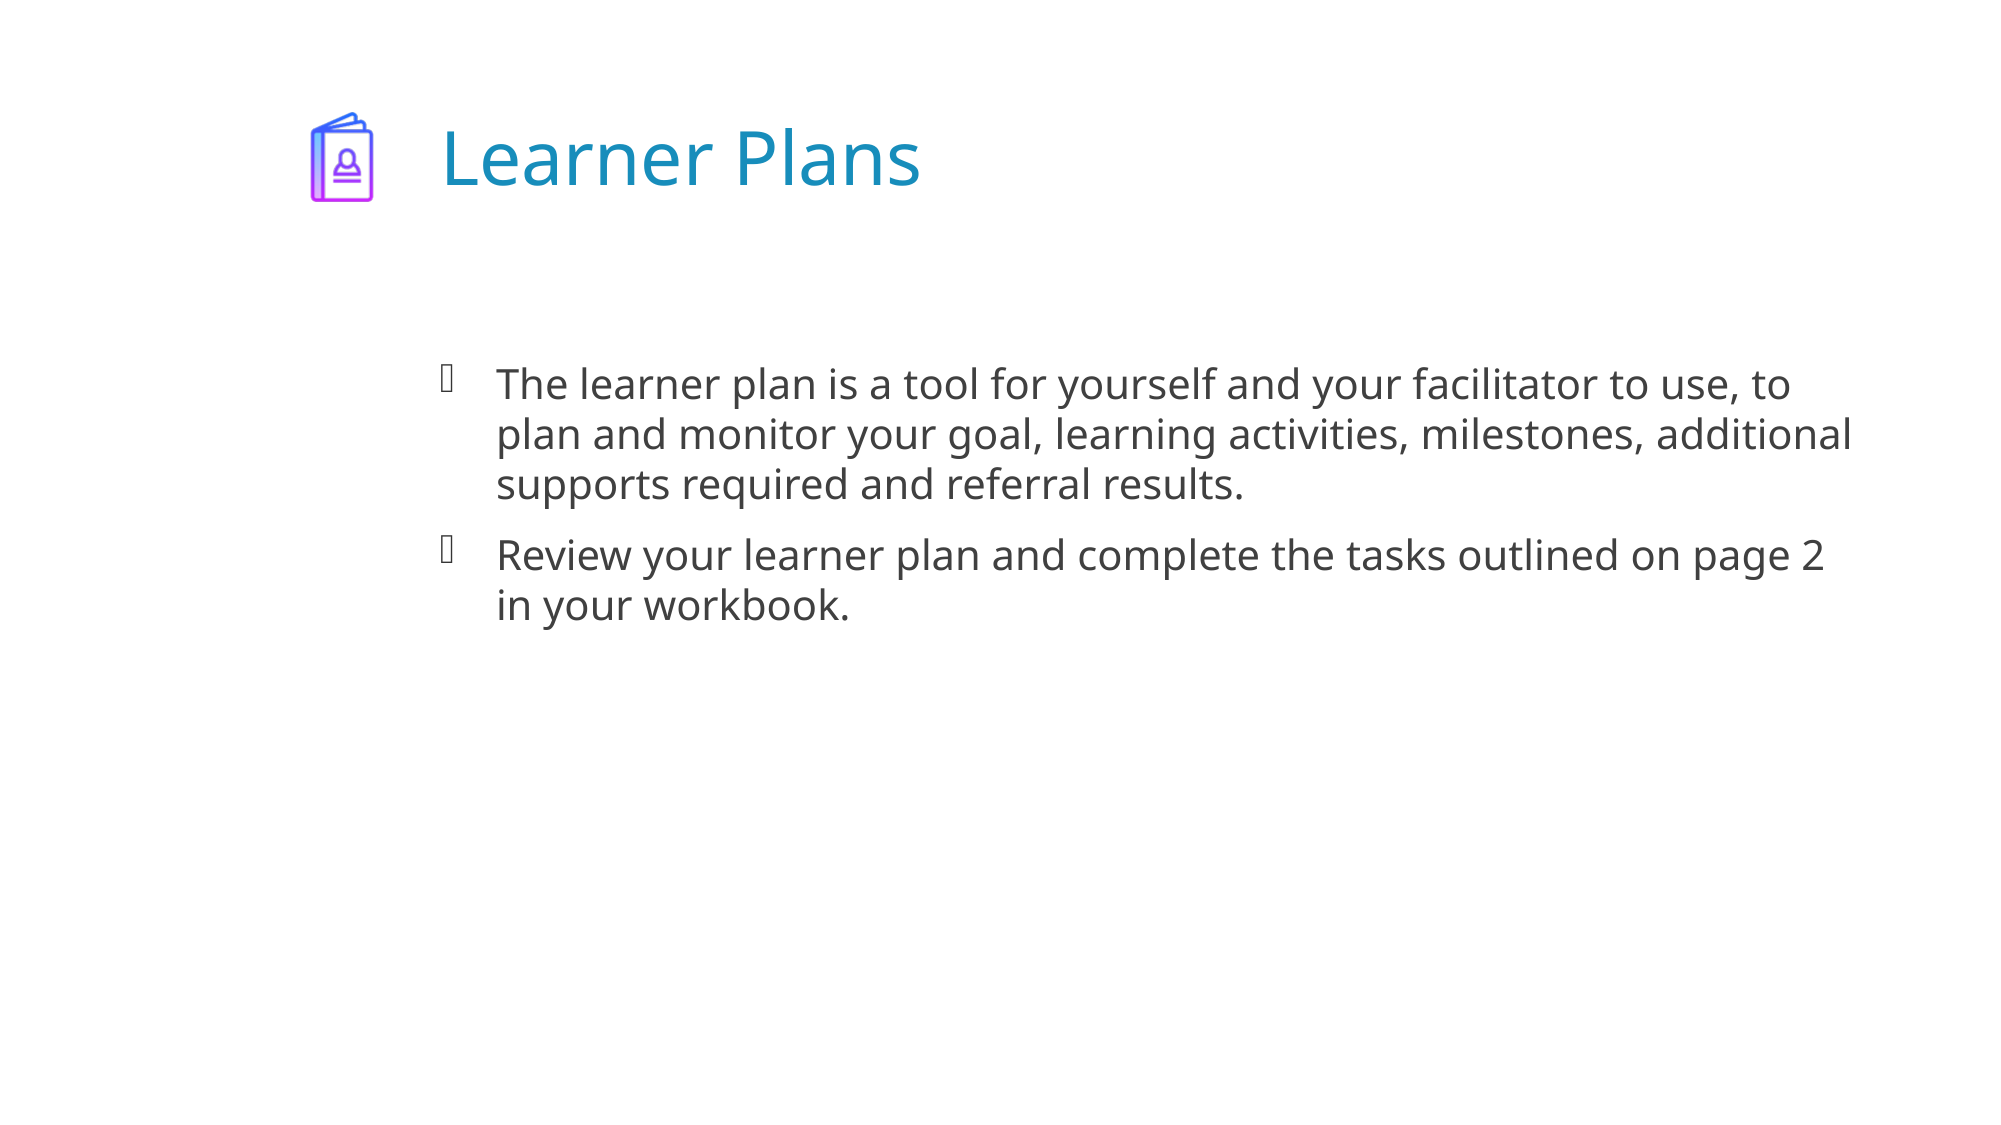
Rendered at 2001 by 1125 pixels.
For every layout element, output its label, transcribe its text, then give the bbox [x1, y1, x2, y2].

list The learner plan is a tool for yourself and your facilitator to use, to plan and monitor your goal, learning activities, milestones, additional supports required and referral results. Review your learner plan and complete the tasks outlined on page 2 in your workbook. [424, 350, 1888, 970]
title Learner Plans [425, 102, 1888, 313]
picture [287, 102, 397, 212]
